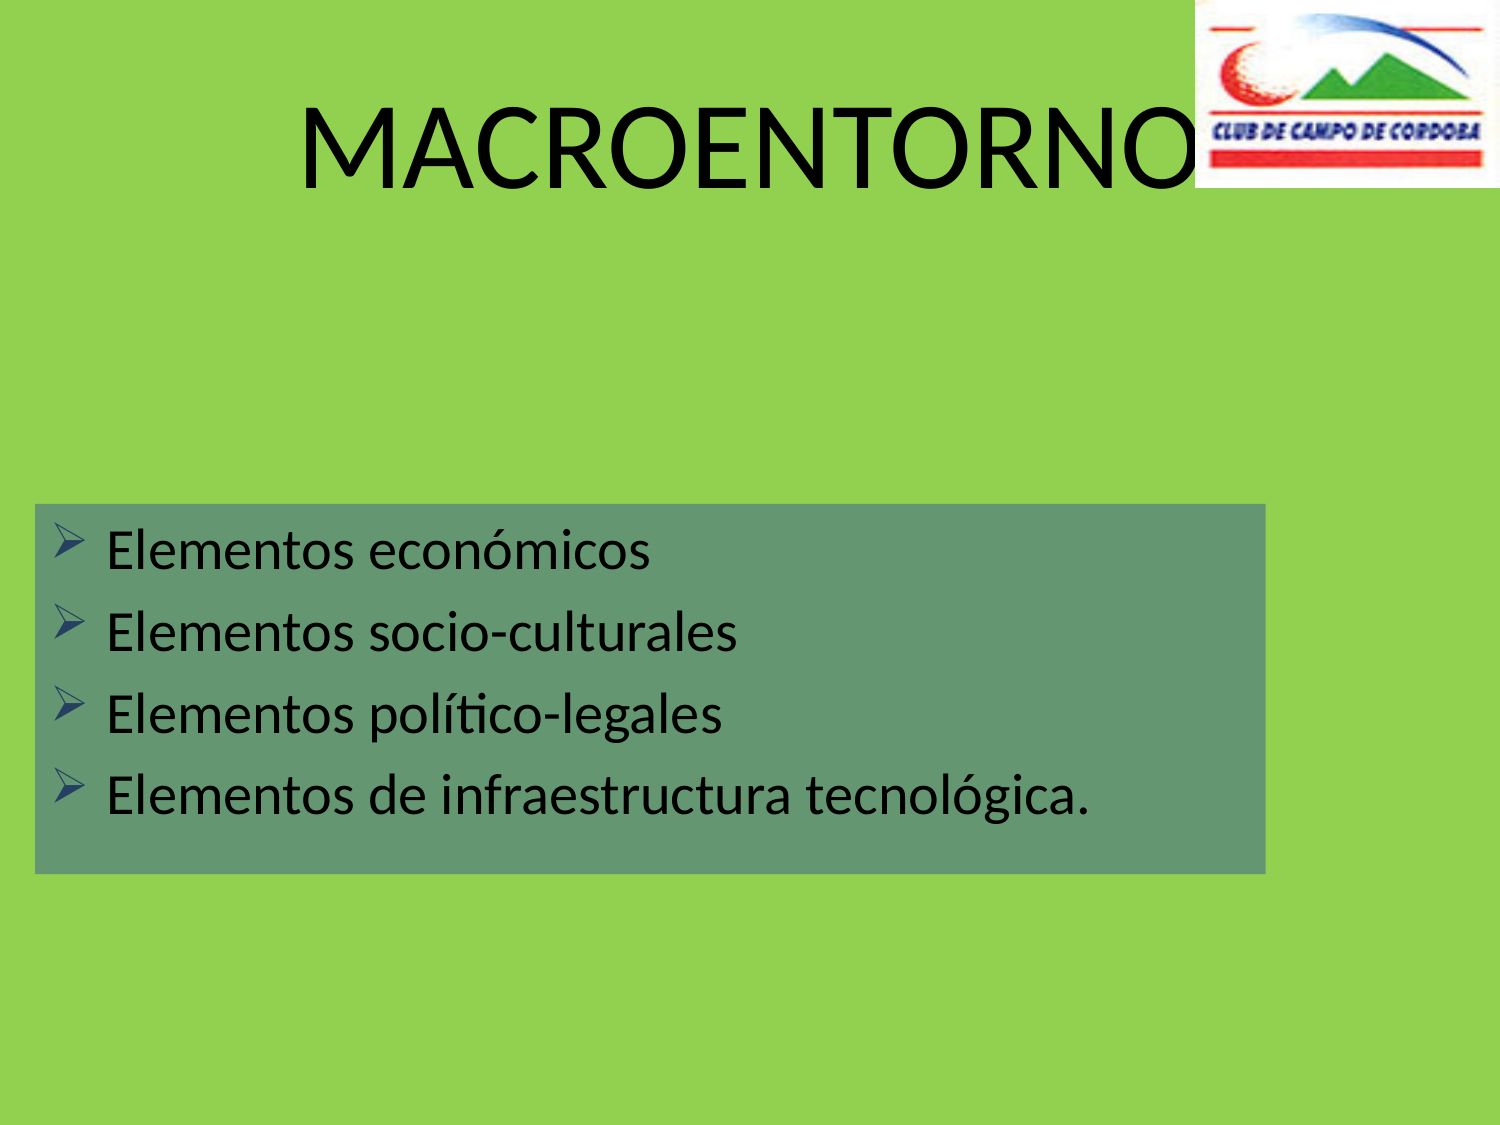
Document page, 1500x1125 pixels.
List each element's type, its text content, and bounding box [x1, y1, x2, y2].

title MACROENTORNO [74, 44, 1426, 233]
list Elementos económicos Elementos socio-culturales Elementos político-legales Elementos de infraestructura tecnológica. [34, 503, 1266, 875]
picture [1195, 0, 1500, 188]
